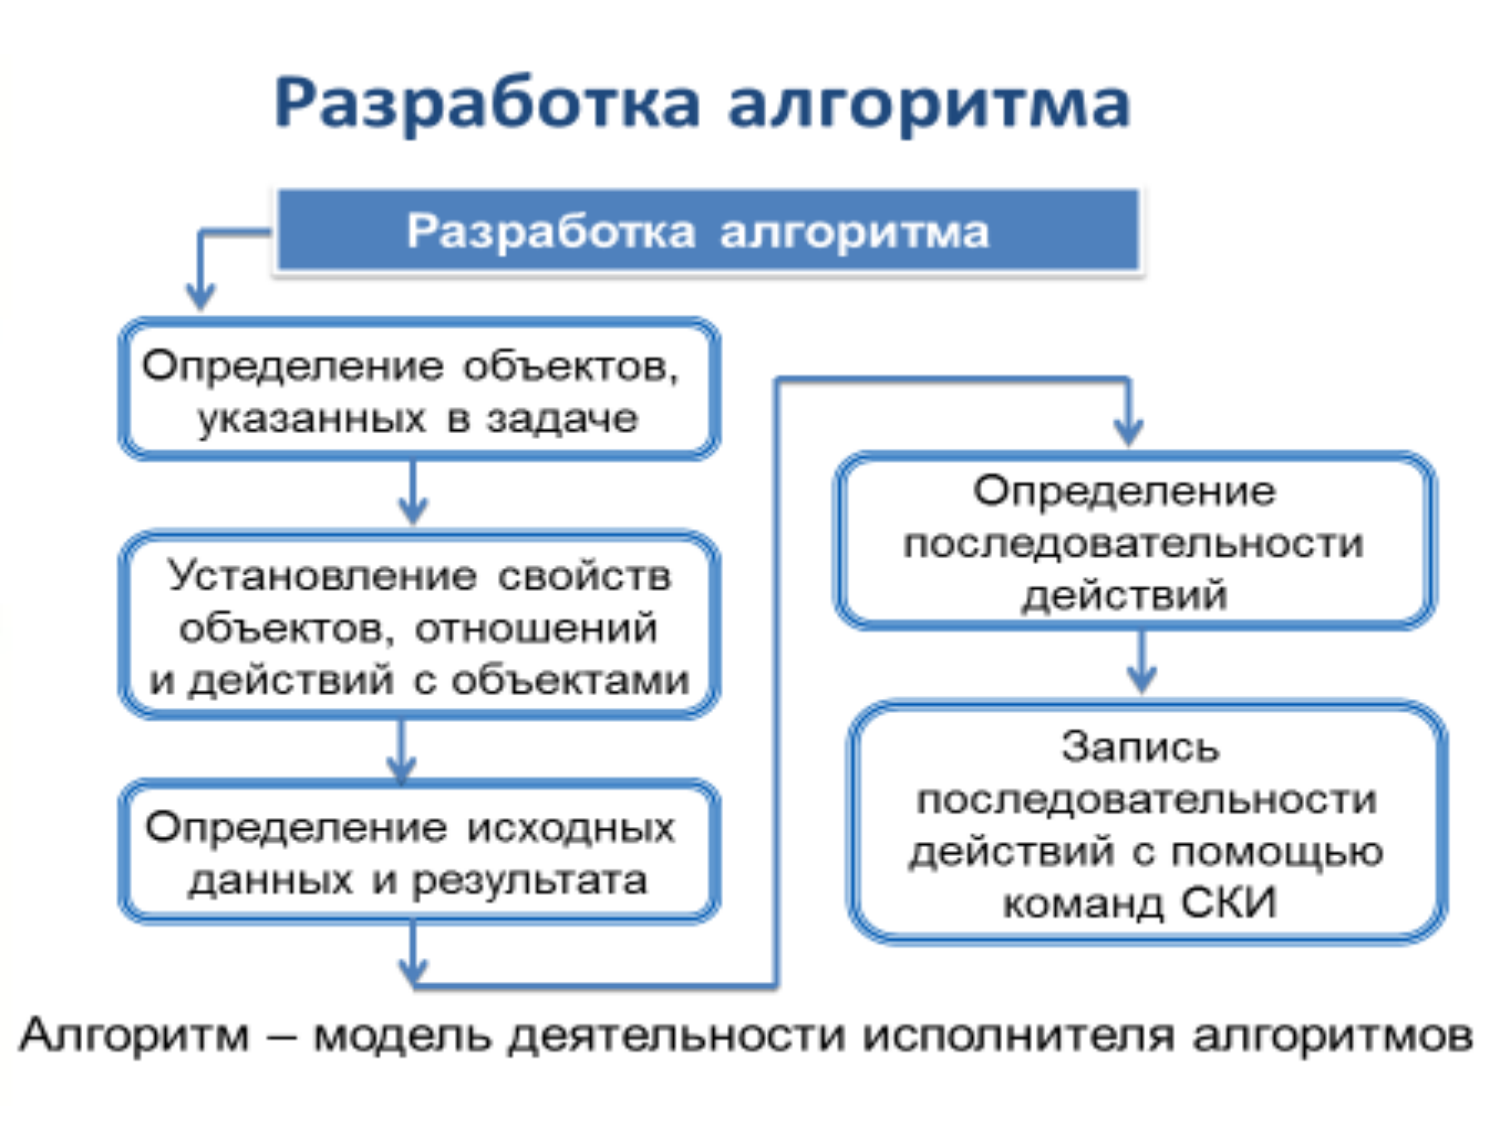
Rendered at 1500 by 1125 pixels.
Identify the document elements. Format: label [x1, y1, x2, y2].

list [0, 54, 1500, 1107]
